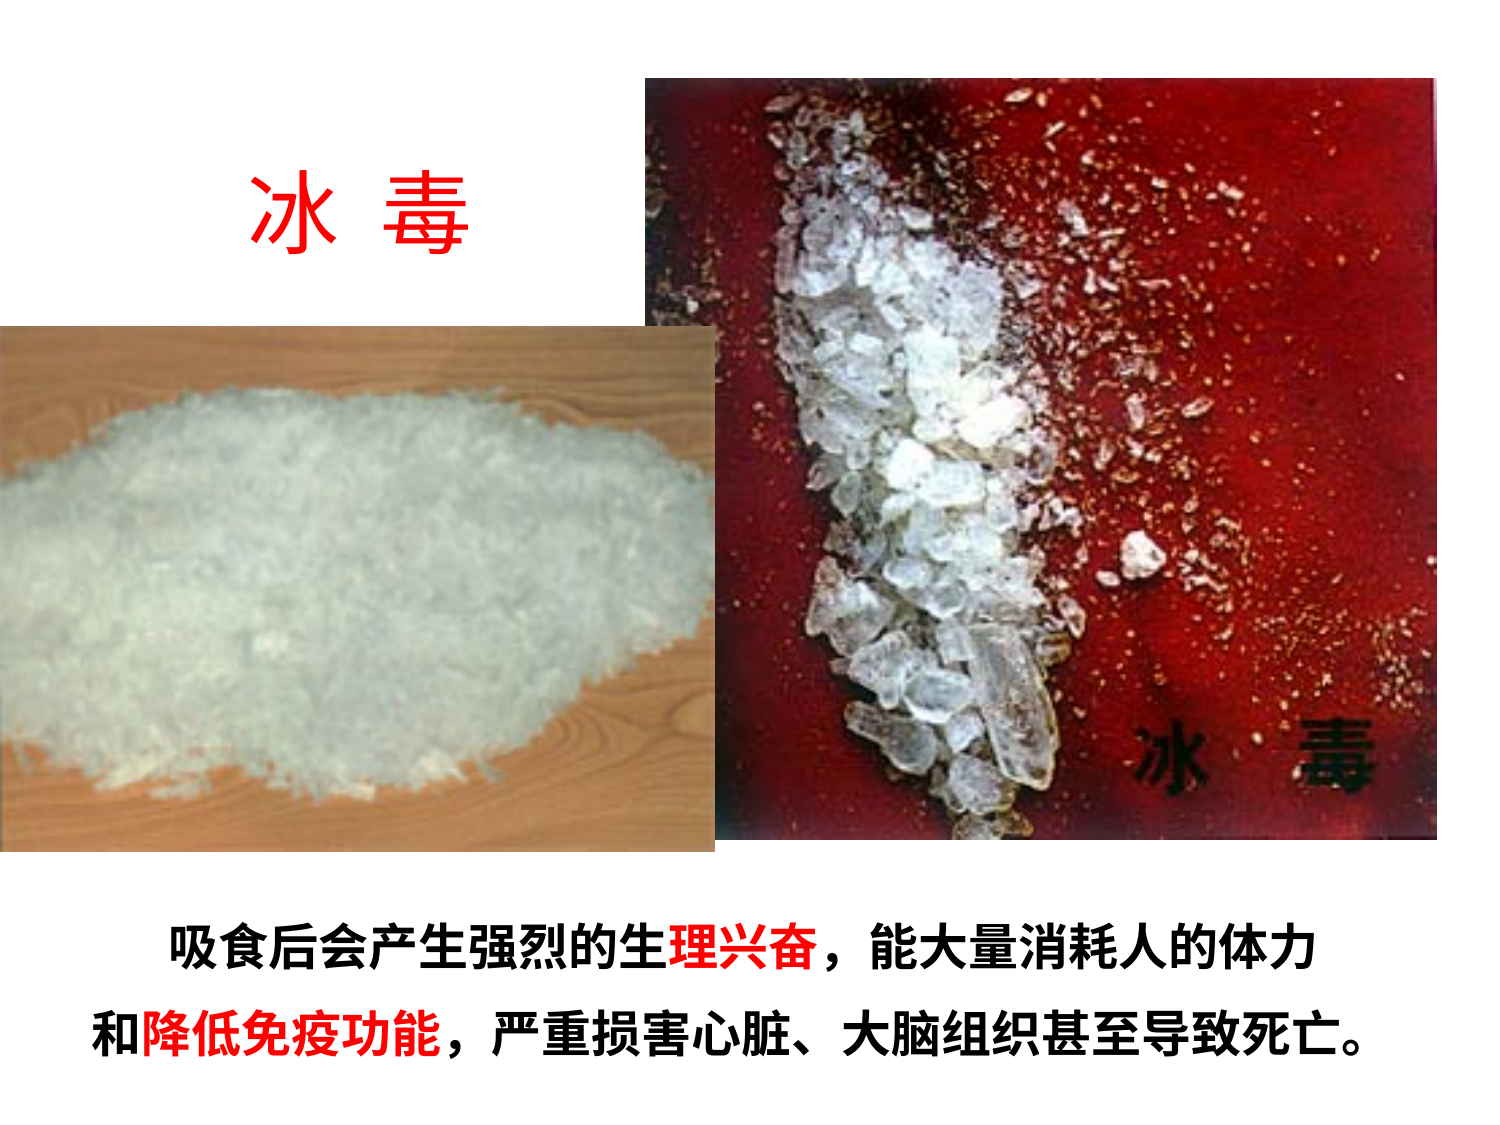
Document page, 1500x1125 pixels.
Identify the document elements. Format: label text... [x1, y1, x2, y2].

picture [0, 326, 715, 852]
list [645, 78, 1437, 840]
title 冰 毒 [170, 125, 549, 296]
text_box 吸食后会产生强烈的生理兴奋，能大量消耗人的体力和降低免疫功能，严重损害心脏、大脑组织甚至导致死亡。 [76, 881, 1365, 1125]
